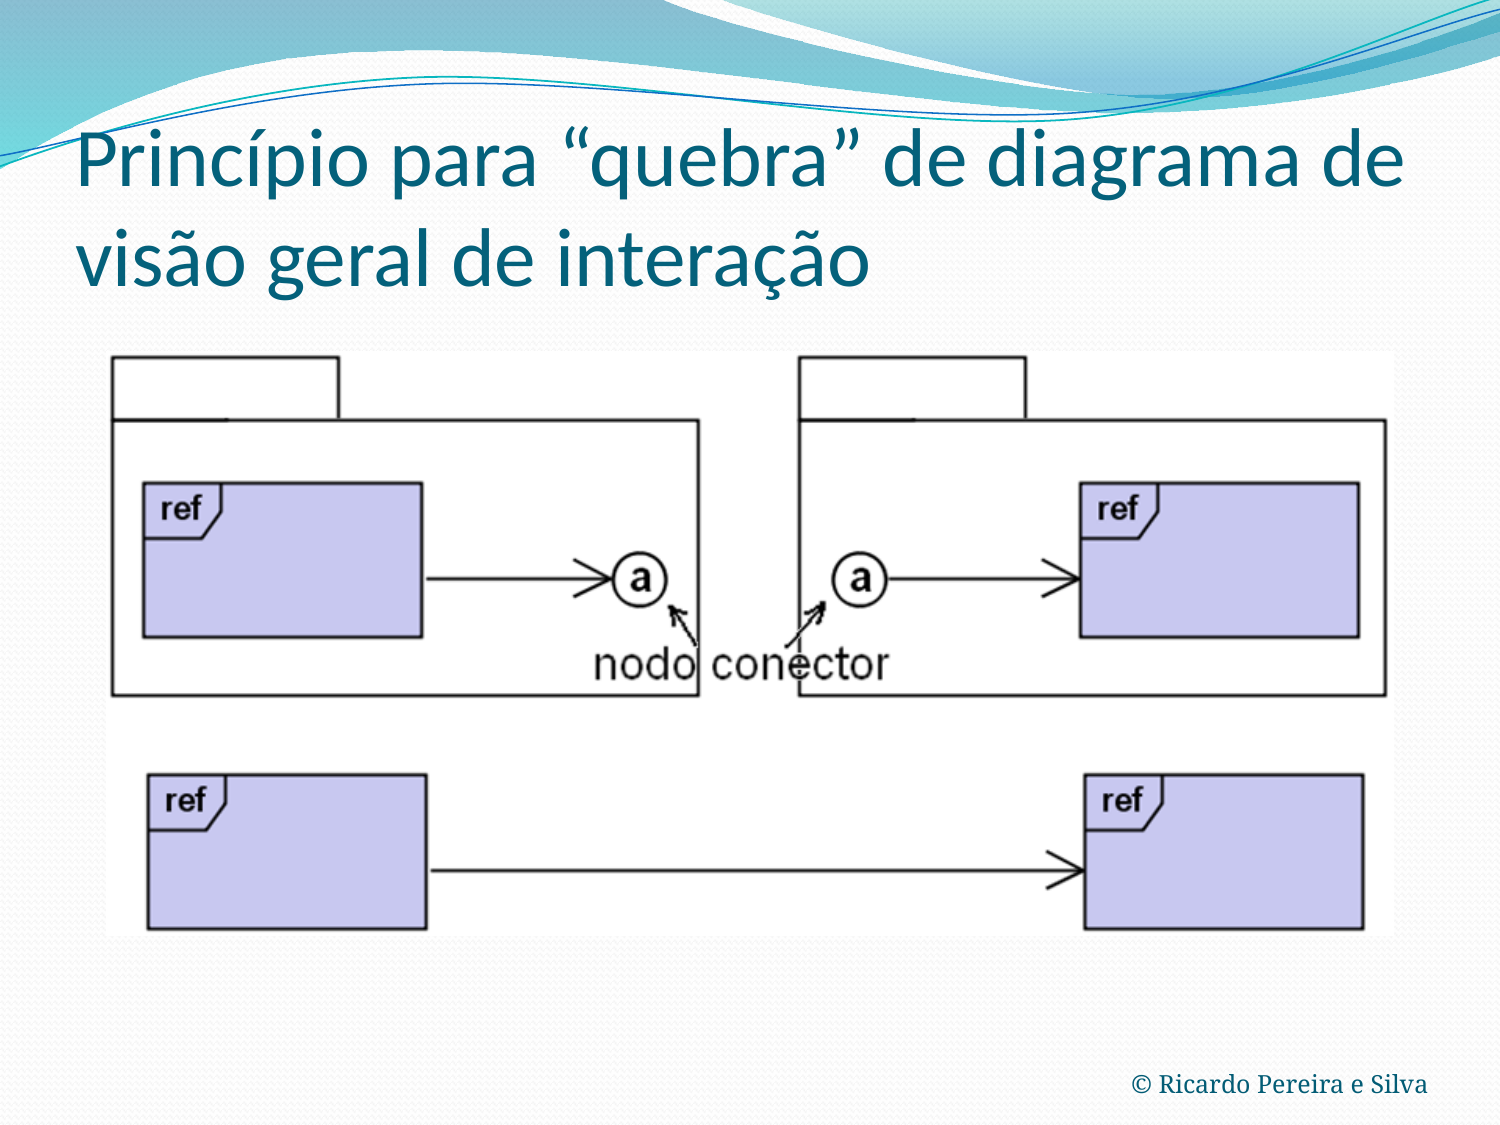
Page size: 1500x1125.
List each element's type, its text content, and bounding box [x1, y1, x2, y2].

footer © Ricardo Pereira e Silva [1101, 1042, 1429, 1103]
title Princípio para “quebra” de diagrama de visão geral de interação [75, 115, 1425, 303]
picture [105, 351, 1394, 937]
